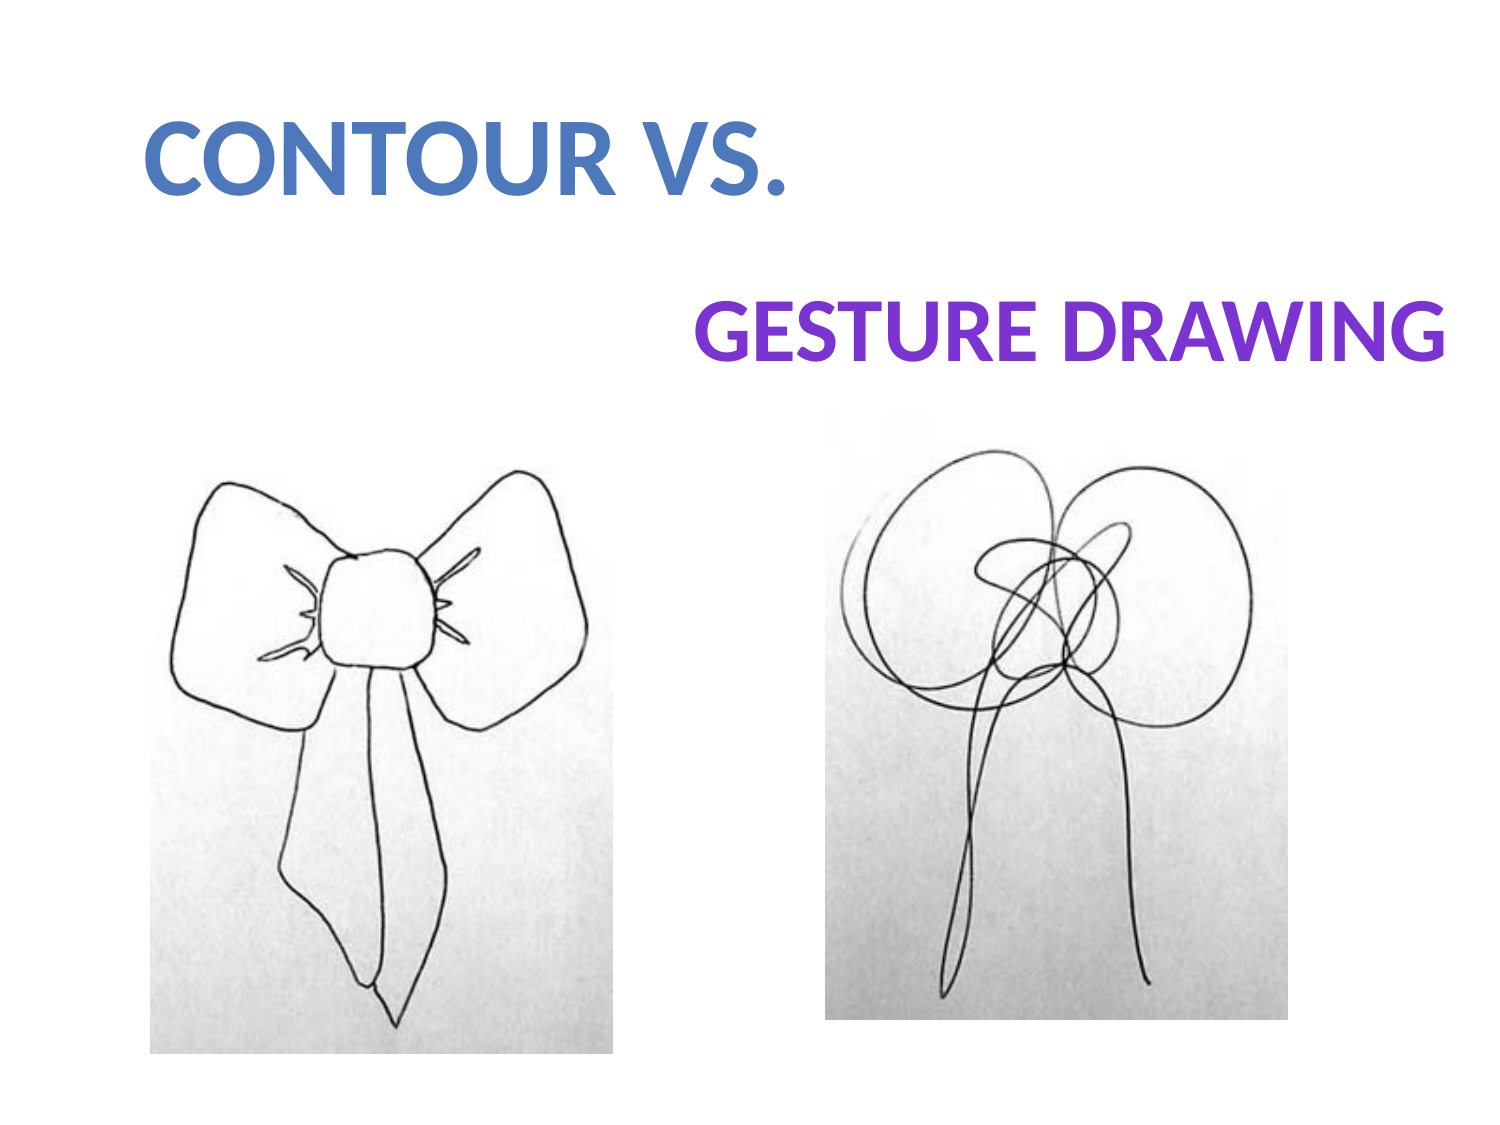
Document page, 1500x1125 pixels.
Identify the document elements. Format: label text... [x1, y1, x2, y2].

picture [149, 424, 613, 1054]
text_box Contour vs. [128, 74, 808, 225]
picture [824, 399, 1288, 1020]
text_box Gesture Drawing [678, 262, 1464, 388]
